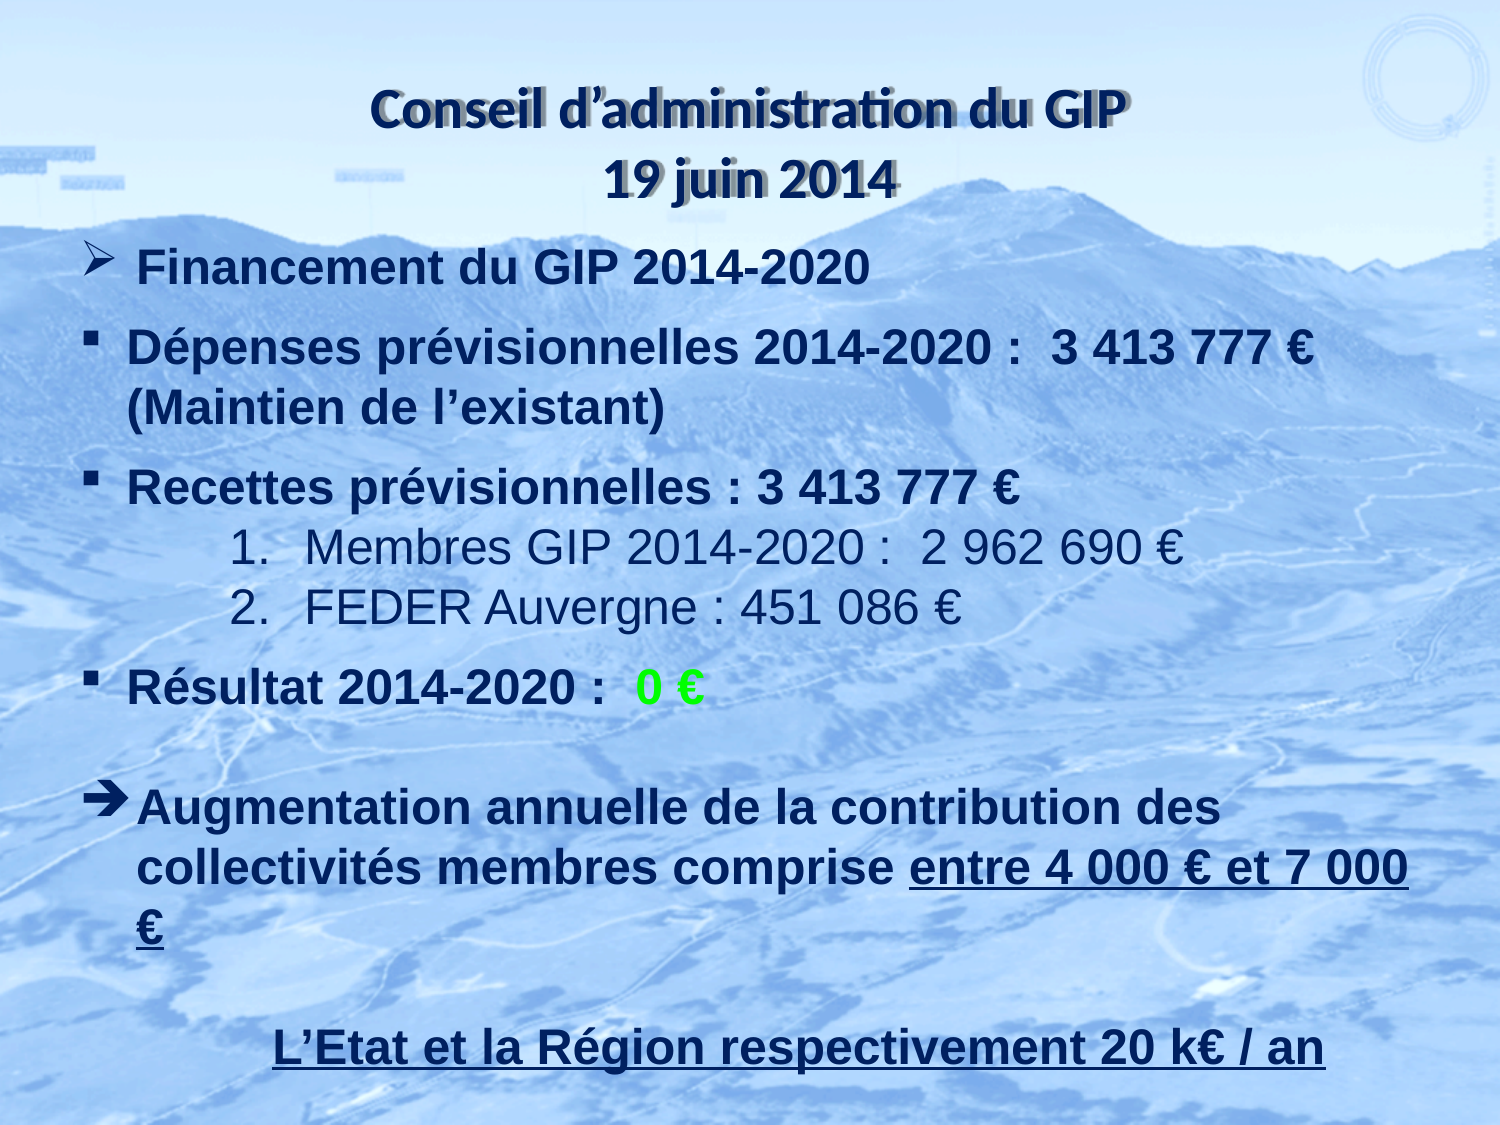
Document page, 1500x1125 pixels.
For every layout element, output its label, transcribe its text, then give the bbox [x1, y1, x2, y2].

picture [0, 0, 1500, 1125]
text_box Financement du GIP 2014-2020 Dépenses prévisionnelles 2014-2020 : 3 413 777 € (Maintien de l’existant) Recettes prévisionnelles : 3 413 777 € Membres GIP 2014-2020 : 2 962 690 € FEDER Auvergne : 451 086 € Résultat 2014-2020 : 0 € Augmentation annuelle de la contribution des collectivités membres comprise entre 4 000 € et 7 000 € L’Etat et la Région respectivement 20 k€ / an [64, 227, 1459, 1102]
title Conseil d’administration du GIP 19 juin 2014 [74, 30, 1425, 227]
